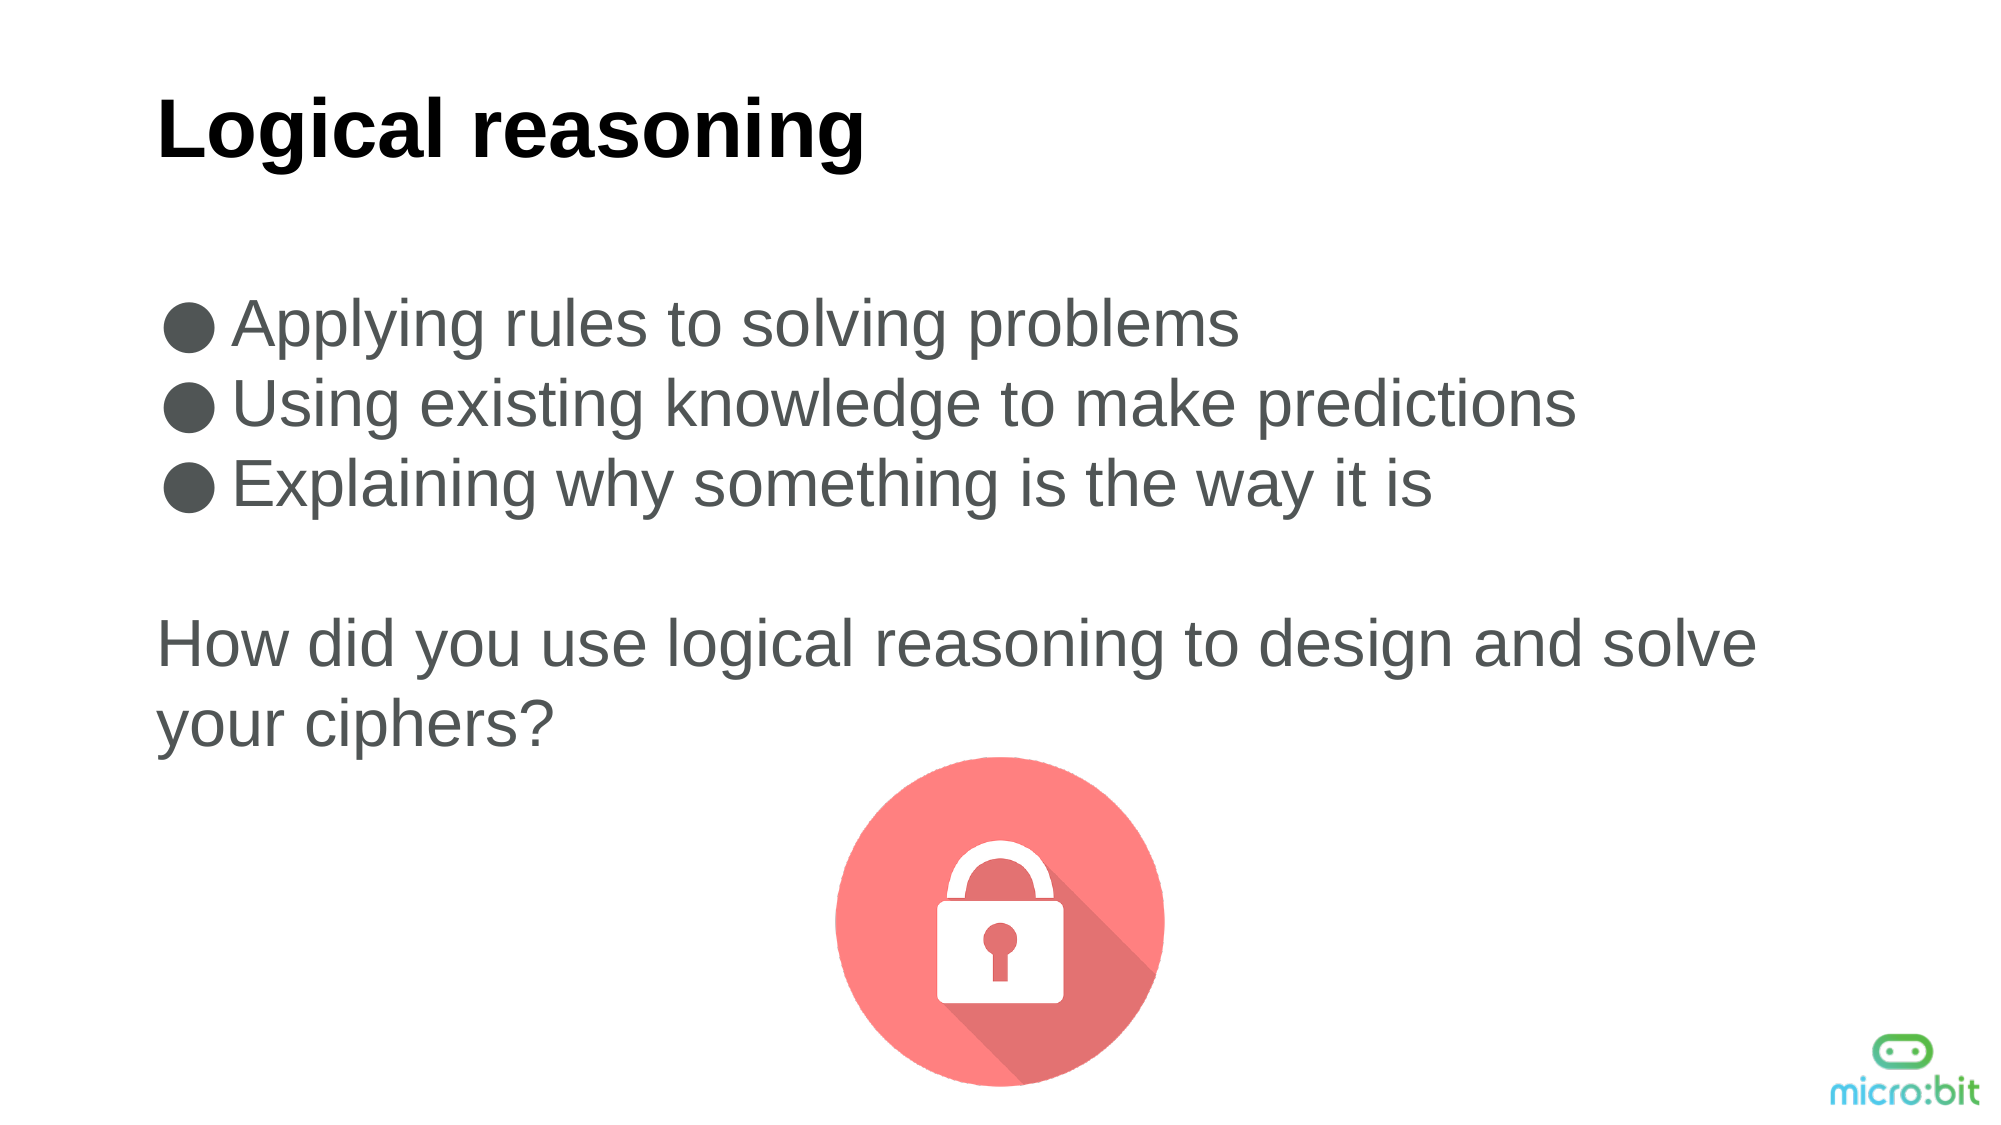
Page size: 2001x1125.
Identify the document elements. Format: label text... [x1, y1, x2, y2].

picture [1830, 1029, 1980, 1106]
picture [794, 716, 1206, 1125]
text_box Logical reasoning Applying rules to solving problems Using existing knowledge to make predictions Explaining why something is the way it is How did you use logical reasoning to design and solve your ciphers? [141, 60, 1909, 884]
